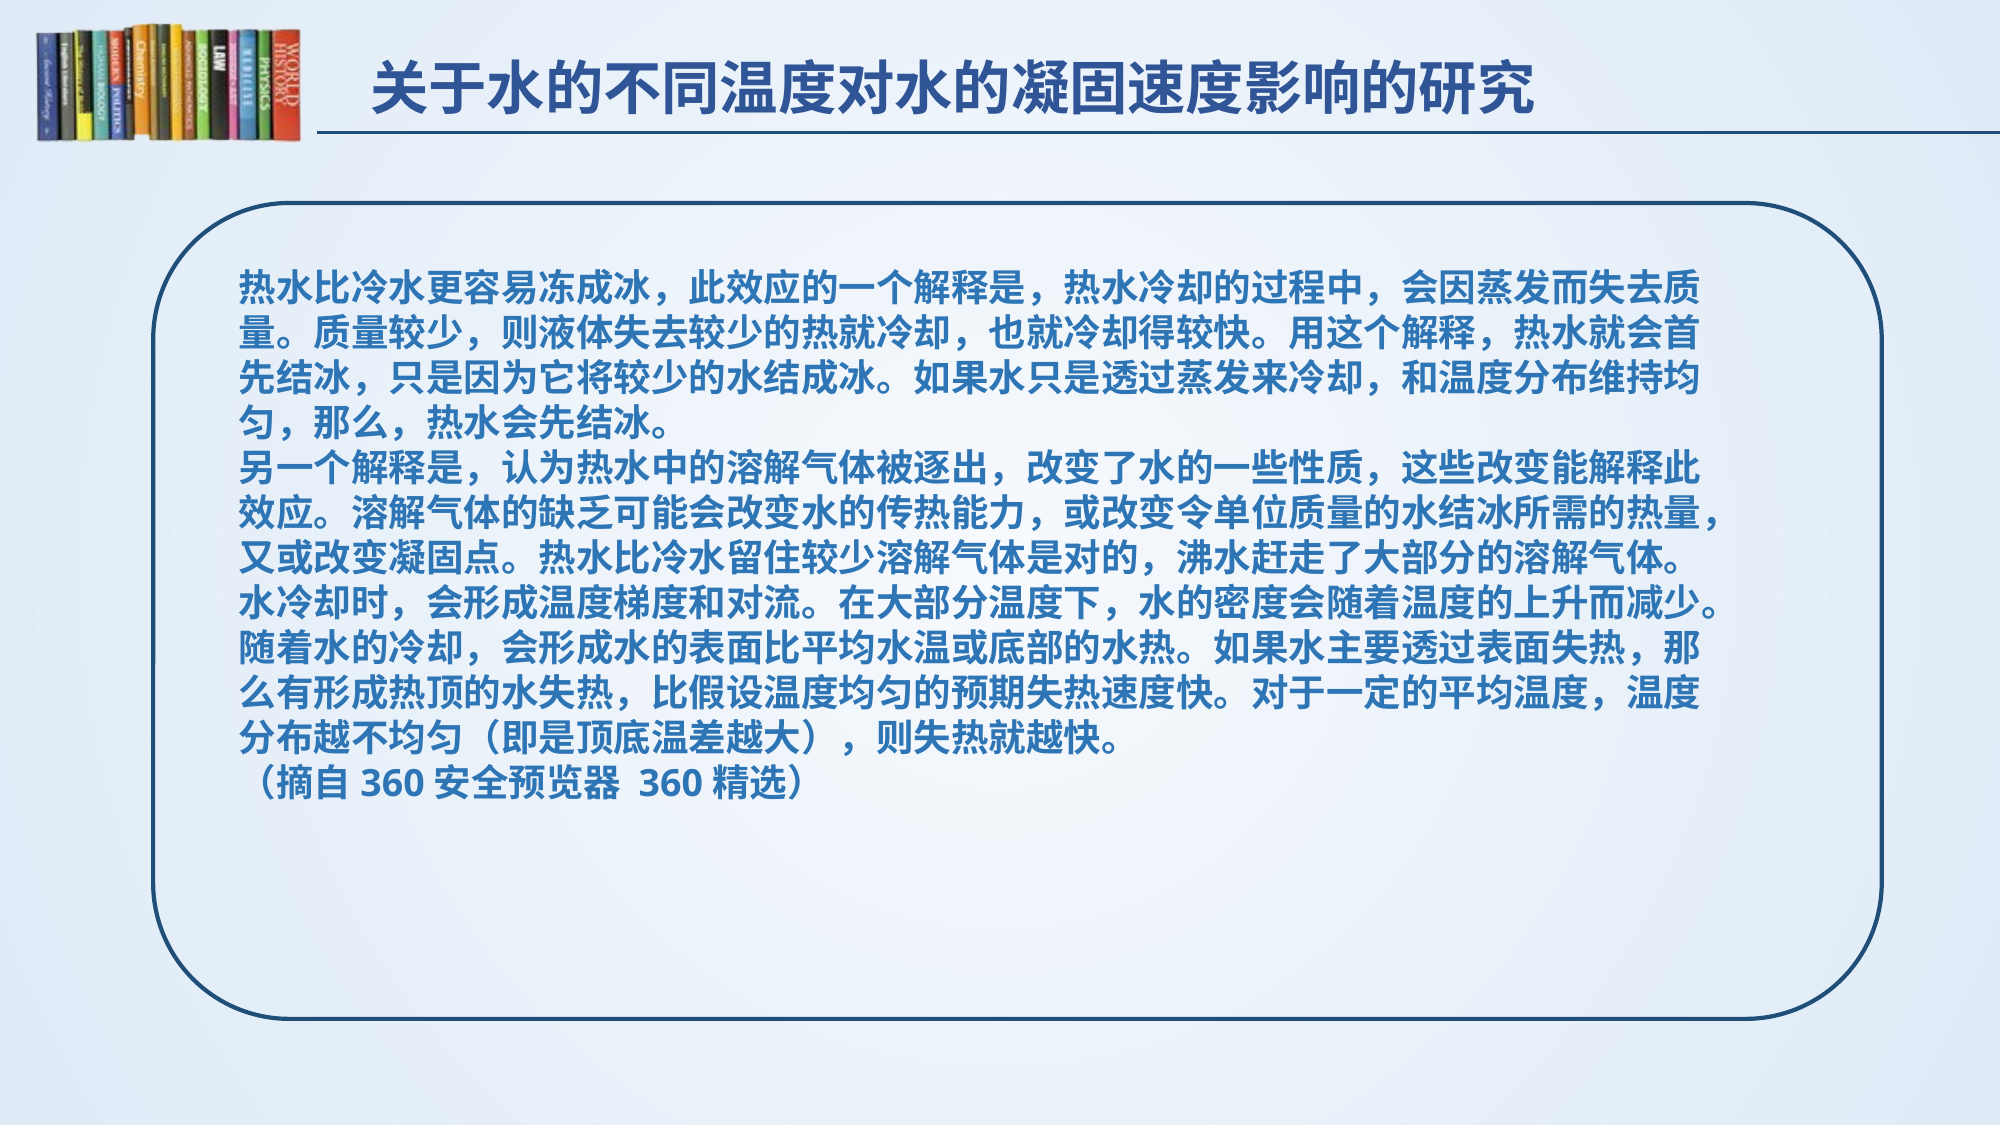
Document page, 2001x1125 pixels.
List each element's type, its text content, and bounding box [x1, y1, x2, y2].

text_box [153, 202, 1882, 1019]
picture [23, 0, 317, 173]
text_box 关于水的不同温度对水的凝固速度影响的研究 [355, 43, 1842, 129]
